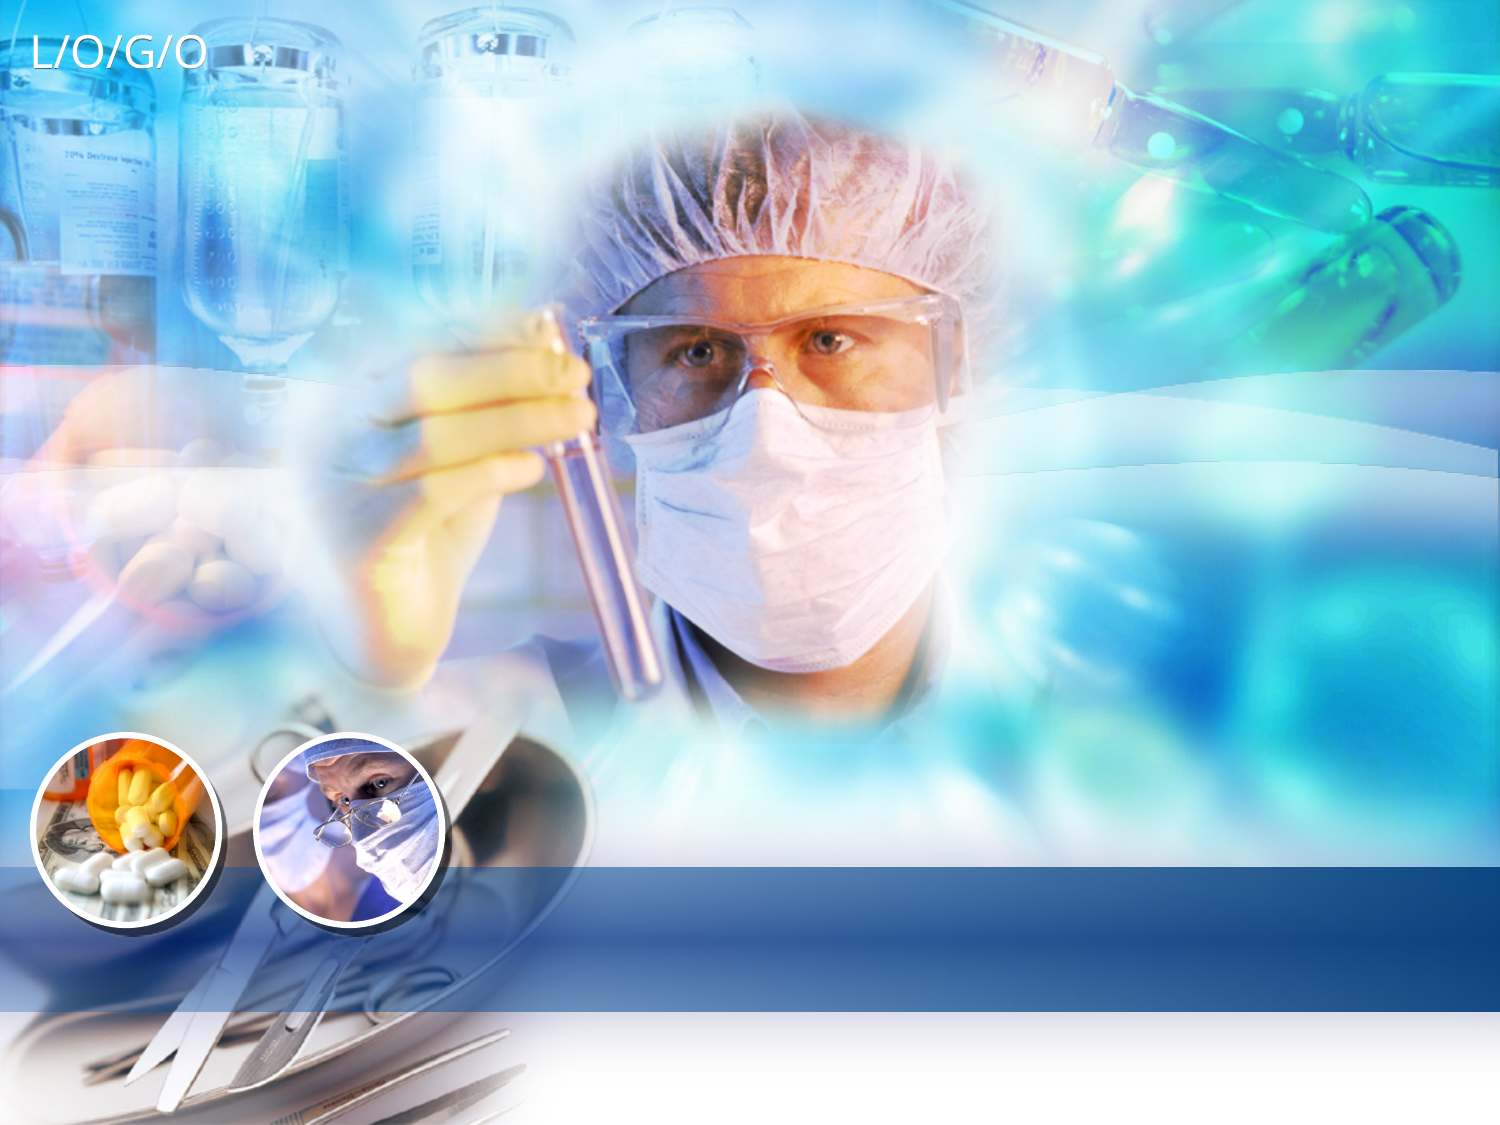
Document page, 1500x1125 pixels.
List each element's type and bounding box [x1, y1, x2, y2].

picture [216, 793, 225, 826]
picture [0, 1060, 1500, 1125]
picture [37, 739, 215, 921]
picture [0, 0, 1500, 921]
